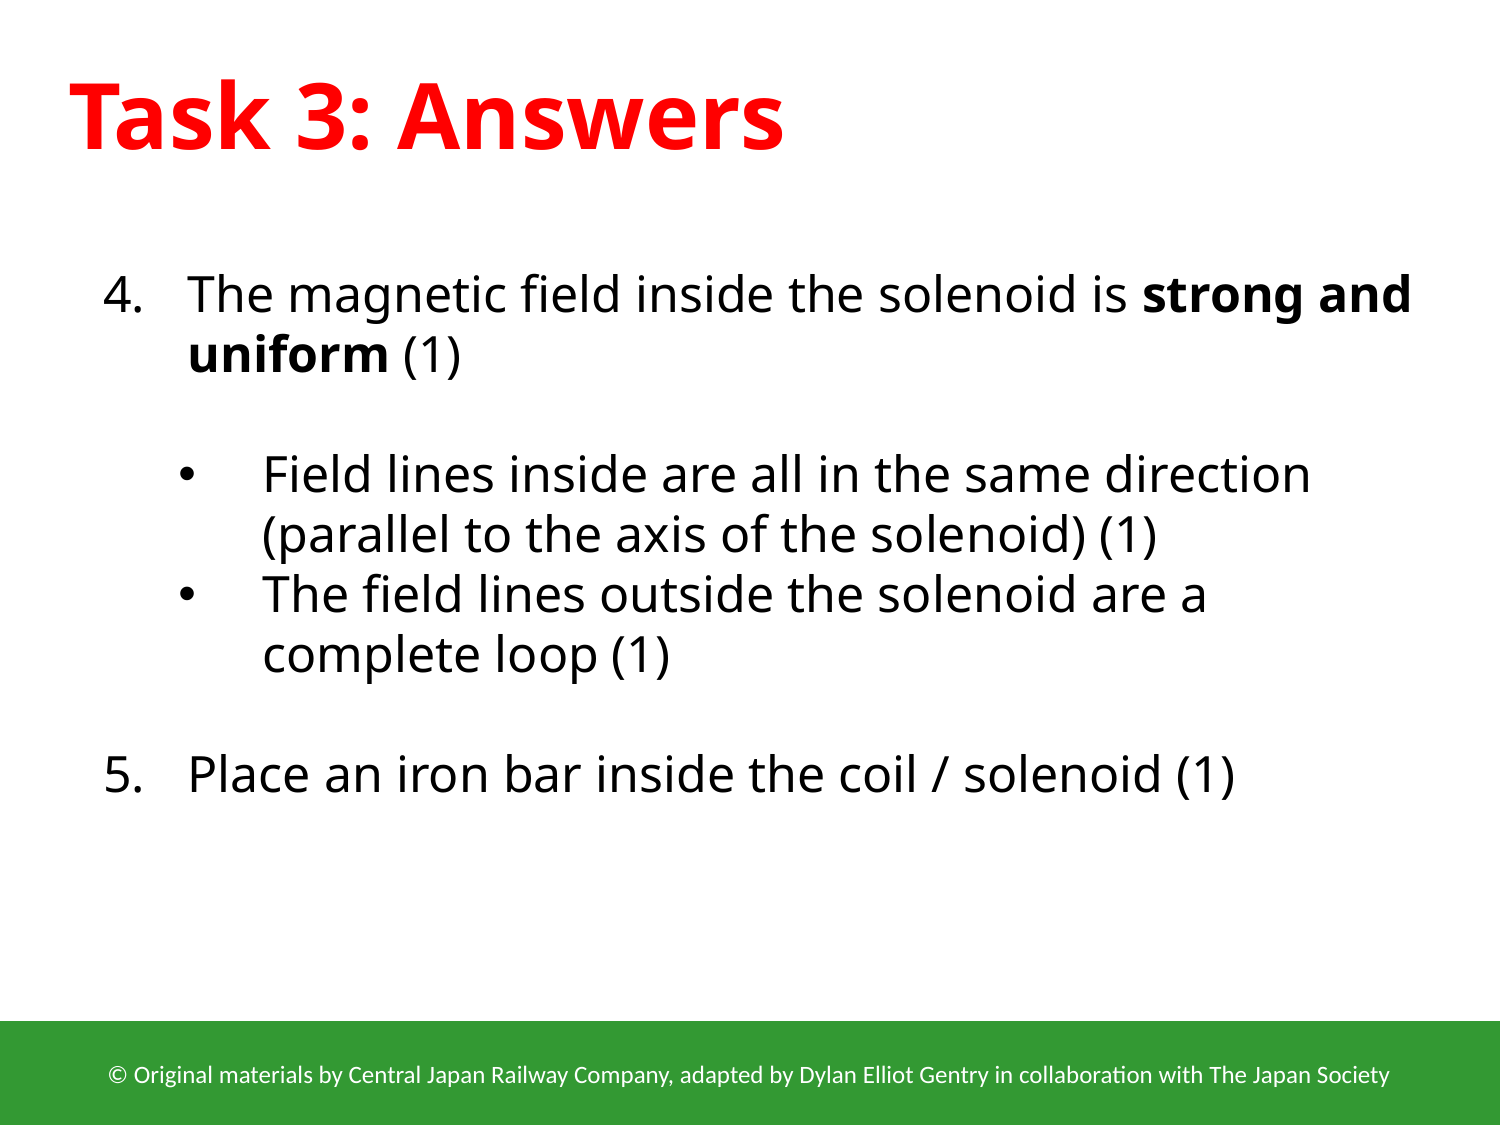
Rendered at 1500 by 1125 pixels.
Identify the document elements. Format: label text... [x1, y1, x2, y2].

footer © Original materials by Central Japan Railway Company, adapted by Dylan Elliot Gentry in collaboration with The Japan Society [19, 1041, 1481, 1106]
text_box Task 3: Answers [53, 50, 1093, 176]
text_box The magnetic field inside the solenoid is strong and uniform (1)​ Field lines inside are all in the same direction (parallel to the axis of the solenoid) (1) The field lines outside the solenoid are a complete loop (1) Place an iron bar inside the coil / solenoid (1) [88, 255, 1436, 811]
text_box [0, 1021, 1500, 1125]
